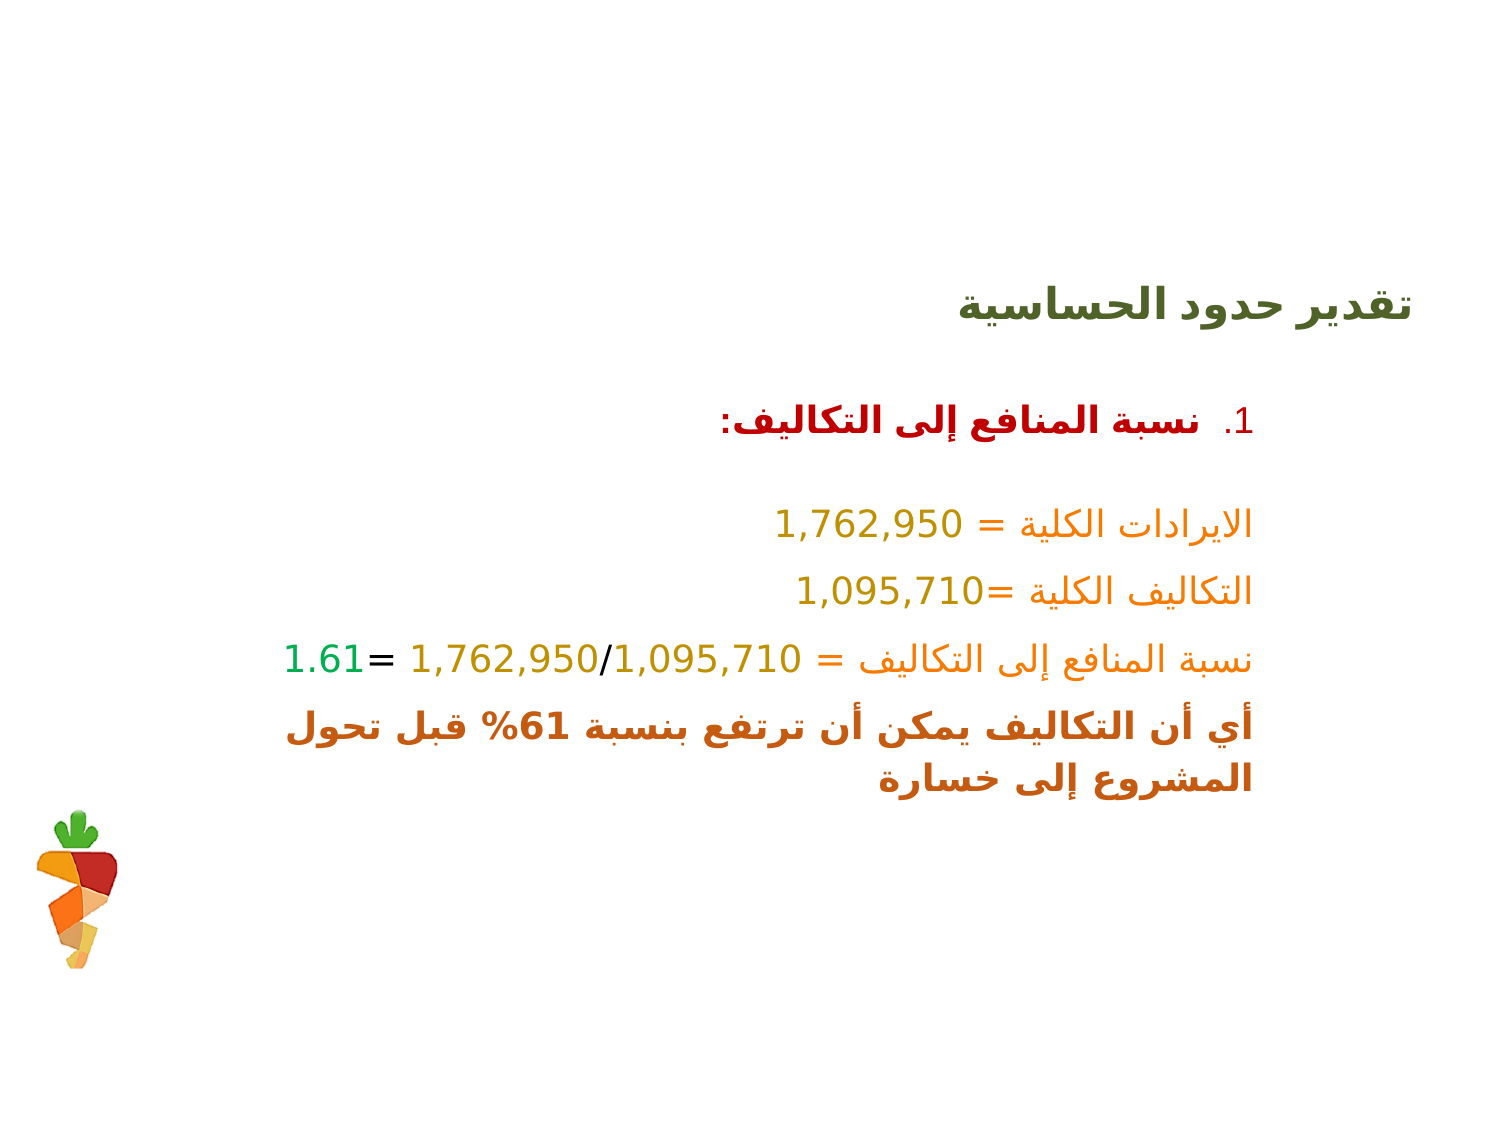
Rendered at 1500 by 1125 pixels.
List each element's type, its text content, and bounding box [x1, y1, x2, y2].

text_box نسبة المنافع إلى التكاليف: الايرادات الكلية = 1,762,950 التكاليف الكلية =1,095,710 نسبة المنافع إلى التكاليف = 1,762,950/1,095,710 =1.61 أي أن التكاليف يمكن أن ترتفع بنسبة 61% قبل تحول المشروع إلى خسارة [121, 382, 1269, 806]
picture [31, 807, 122, 969]
text_box تقدير حدود الحساسية [942, 260, 1430, 336]
